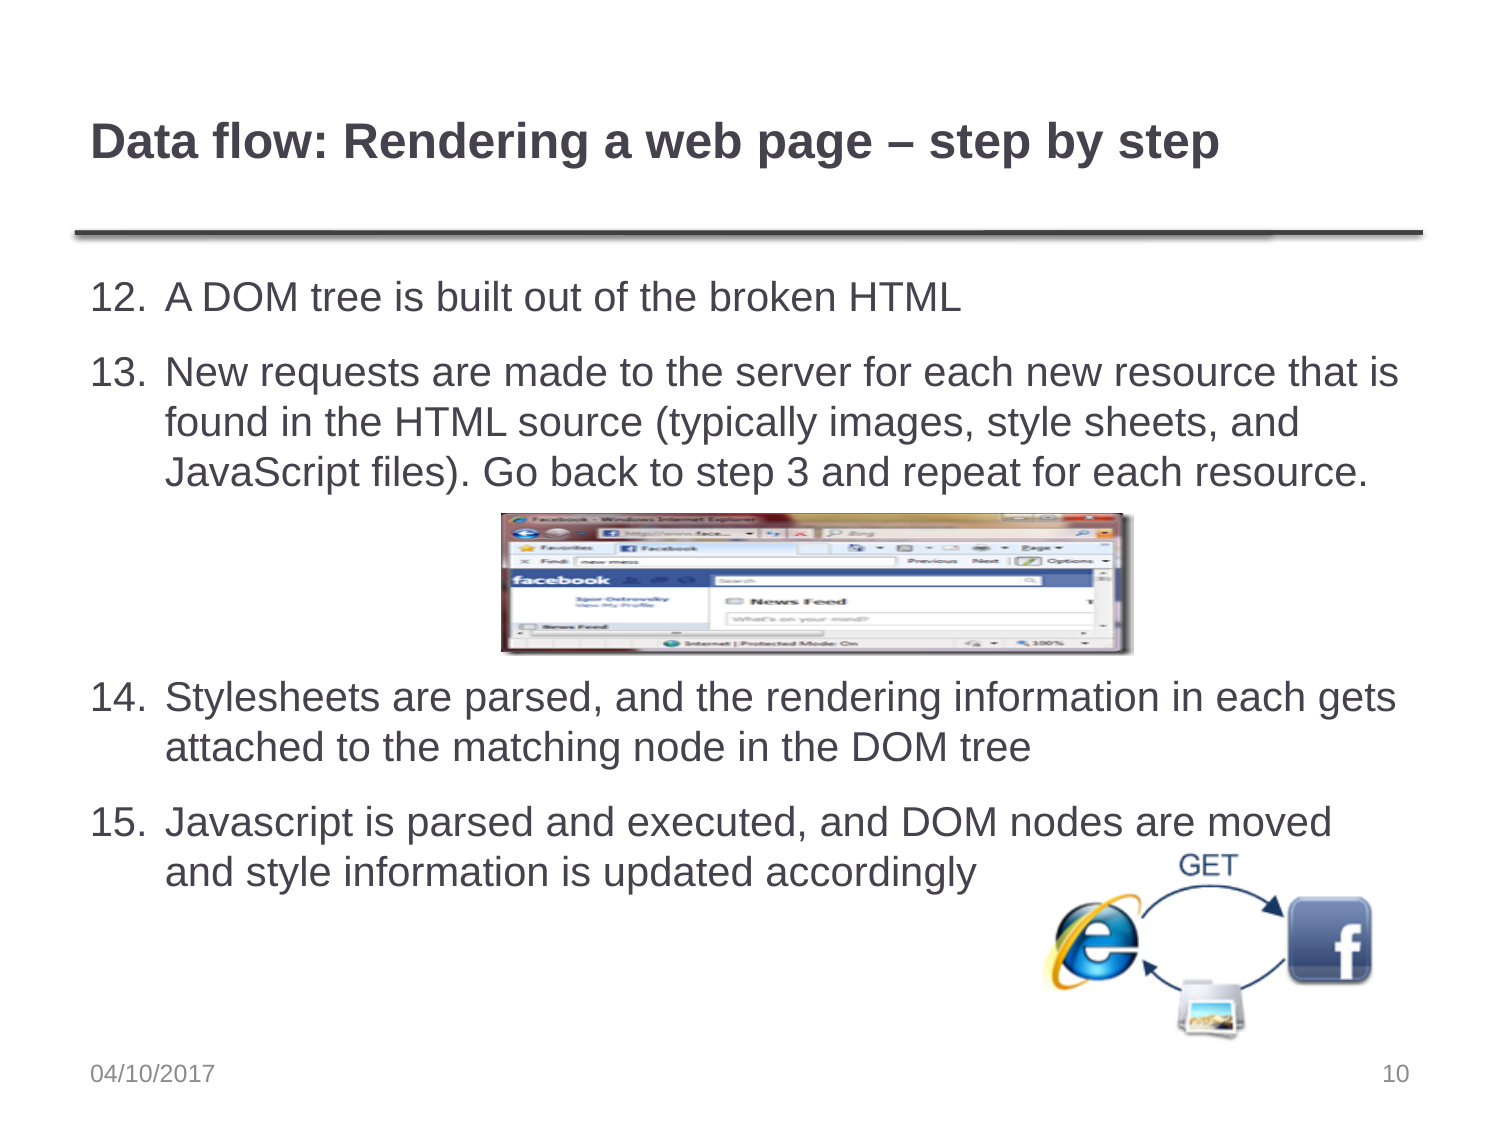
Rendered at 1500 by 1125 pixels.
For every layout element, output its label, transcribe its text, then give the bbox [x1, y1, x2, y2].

list A DOM tree is built out of the broken HTML New requests are made to the server for each new resource that is found in the HTML source (typically images, style sheets, and JavaScript files). Go back to step 3 and repeat for each resource. Stylesheets are parsed, and the rendering information in each gets attached to the matching node in the DOM tree Javascript is parsed and executed, and DOM nodes are moved and style information is updated accordingly [75, 262, 1425, 1043]
title Data flow: Rendering a web page – step by step [74, 44, 1272, 233]
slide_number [75, 1042, 425, 1103]
picture [1041, 845, 1377, 1043]
slide_number 10 [1074, 1042, 1425, 1103]
picture [501, 513, 1134, 656]
